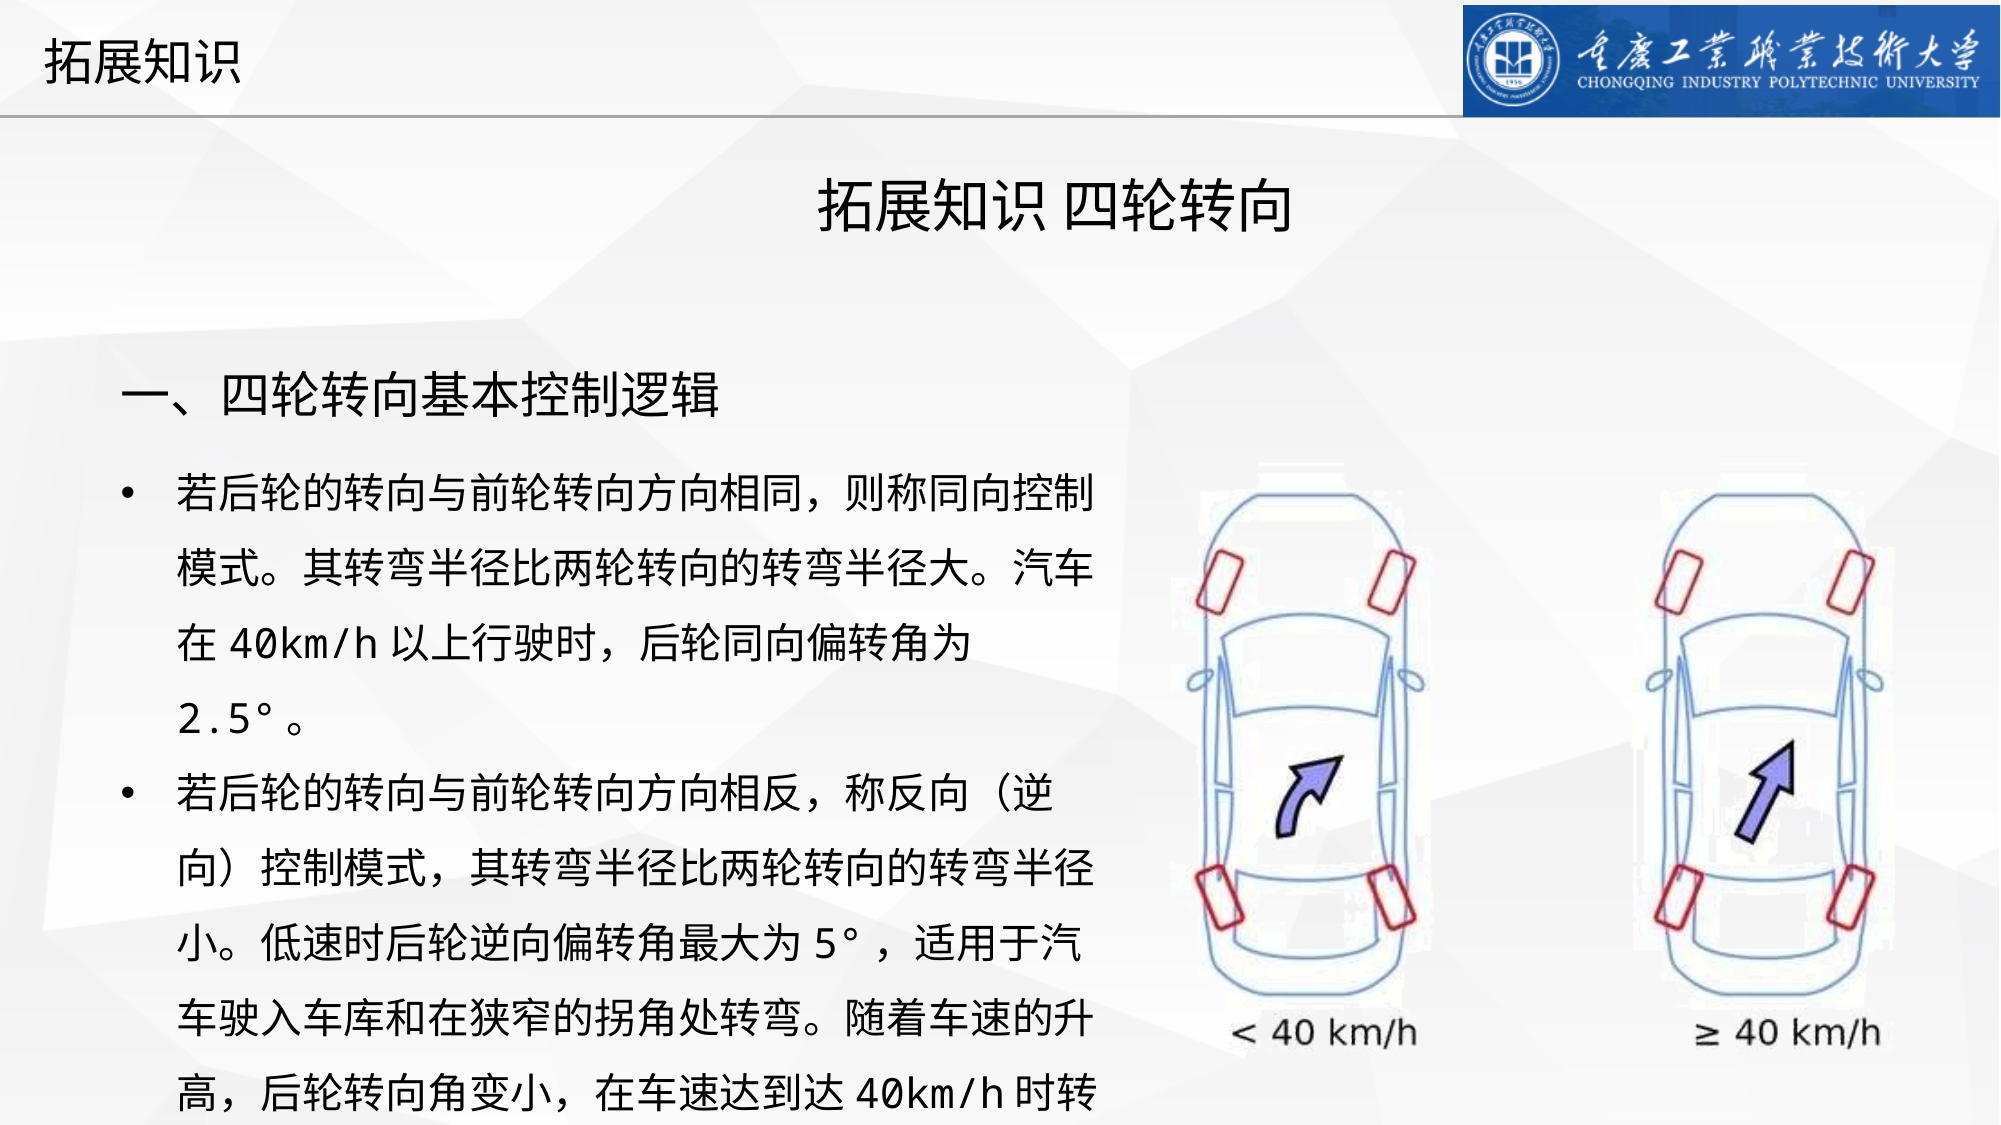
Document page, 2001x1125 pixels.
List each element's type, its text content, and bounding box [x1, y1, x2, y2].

text_box 若后轮的转向与前轮转向方向相同，则称同向控制模式。其转弯半径比两轮转向的转弯半径大。汽车在40km/h以上行驶时，后轮同向偏转角为2.5°。 若后轮的转向与前轮转向方向相反，称反向（逆向）控制模式，其转弯半径比两轮转向的转弯半径小。低速时后轮逆向偏转角最大为5°，适用于汽车驶入车库和在狭窄的拐角处转弯。随着车速的升高，后轮转向角变小，在车速达到达40km/h时转向角变成0°。 [105, 434, 1120, 1125]
picture [0, 0, 2001, 117]
text_box 一、四轮转向基本控制逻辑 [105, 326, 1953, 431]
text_box 拓展知识 四轮转向 [433, 161, 1678, 247]
picture [0, 118, 1999, 1125]
